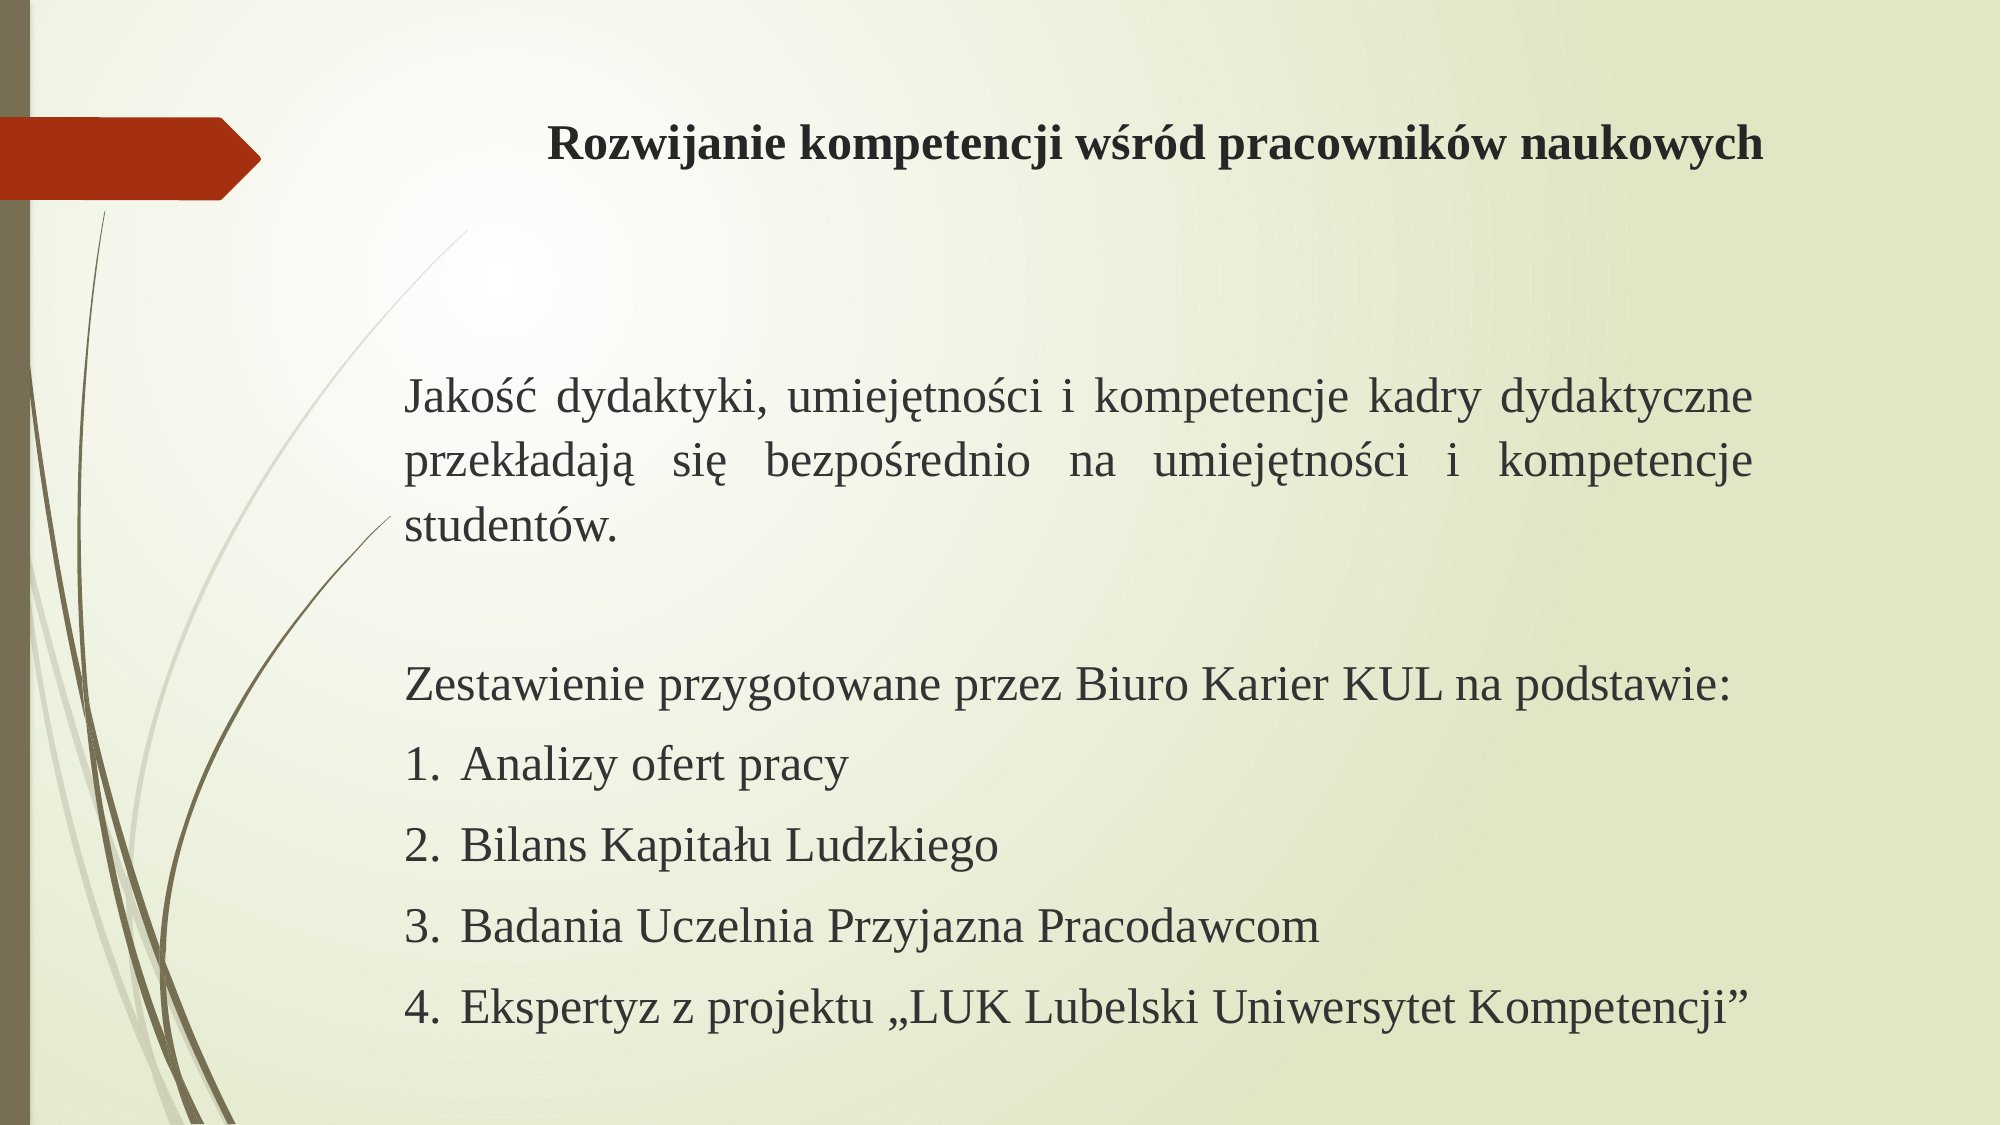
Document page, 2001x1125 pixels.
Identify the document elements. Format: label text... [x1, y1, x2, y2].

text_box Jakość dydaktyki, umiejętności i kompetencje kadry dydaktyczne przekładają się bezpośrednio na umiejętności i kompetencje studentów. Zestawienie przygotowane przez Biuro Karier KUL na podstawie: Analizy ofert pracy Bilans Kapitału Ludzkiego Badania Uczelnia Przyjazna Pracodawcom Ekspertyz z projektu „LUK Lubelski Uniwersytet Kompetencji” [389, 351, 1770, 1041]
title Rozwijanie kompetencji wśród pracowników naukowych [425, 102, 1888, 215]
